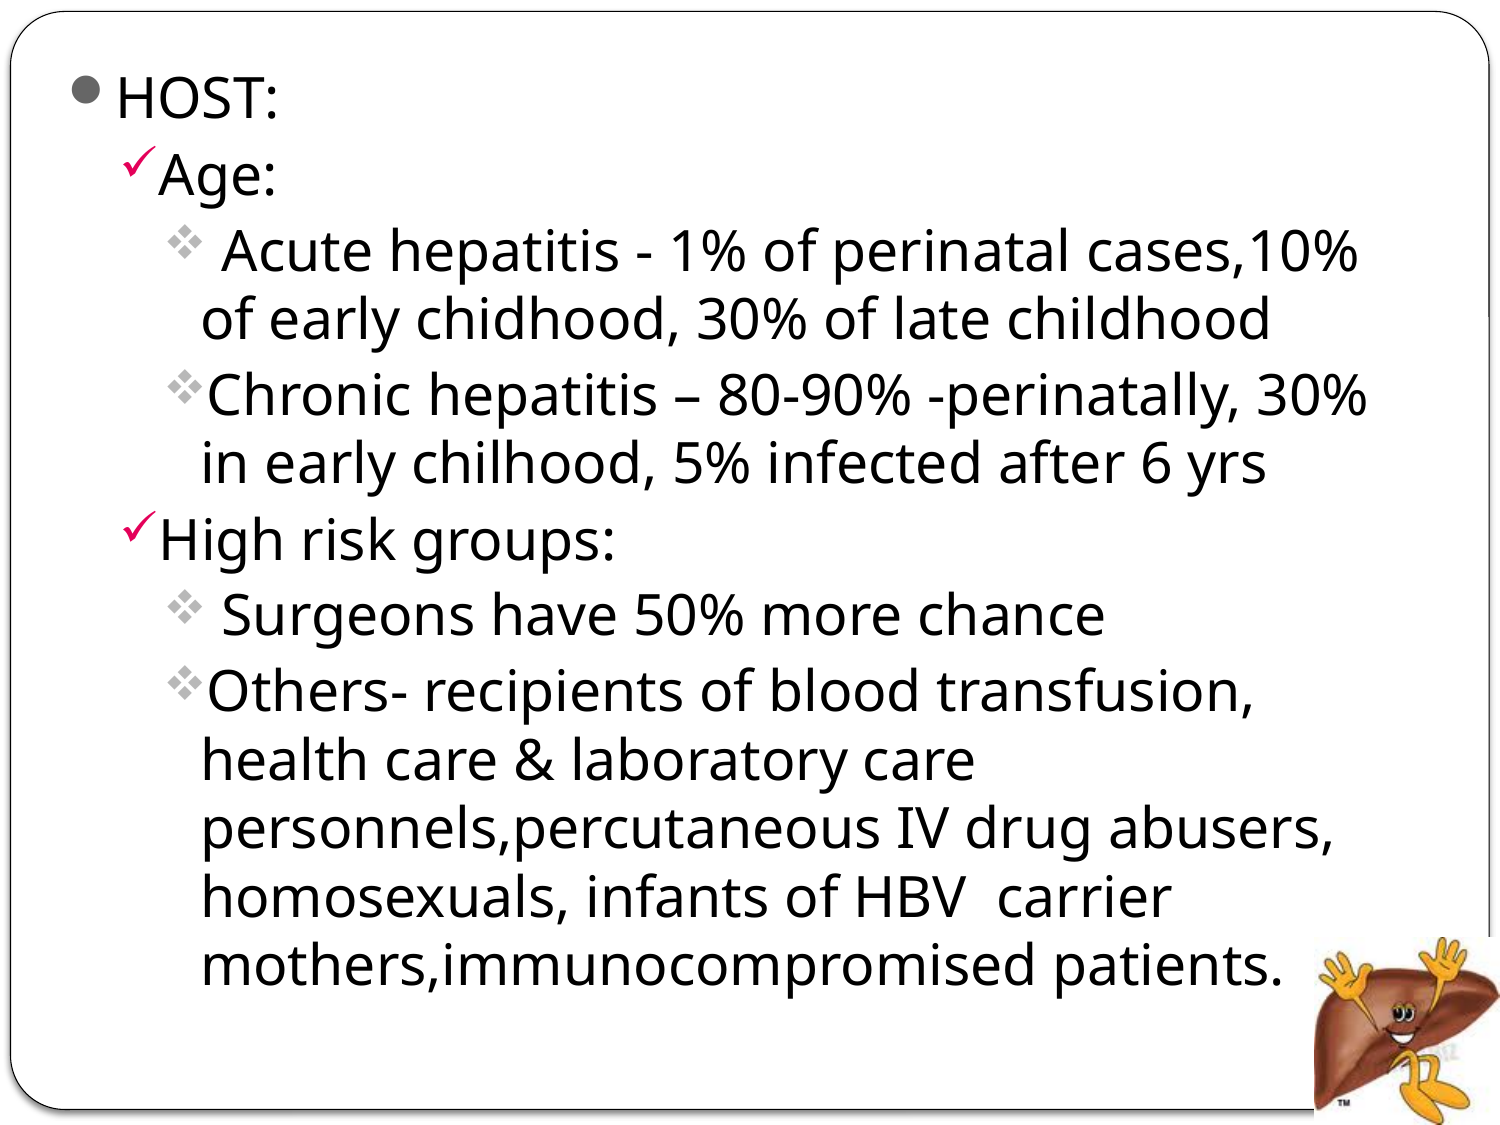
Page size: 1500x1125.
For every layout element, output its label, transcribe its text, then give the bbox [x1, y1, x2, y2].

list HOST: Age: Acute hepatitis - 1% of perinatal cases,10% of early chidhood, 30% of late childhood Chronic hepatitis – 80-90% -perinatally, 30% in early chilhood, 5% infected after 6 yrs High risk groups: Surgeons have 50% more chance Others- recipients of blood transfusion, health care & laboratory care personnels,percutaneous IV drug abusers, homosexuals, infants of HBV carrier mothers,immunocompromised patients. [53, 54, 1412, 1071]
picture [1313, 937, 1500, 1125]
